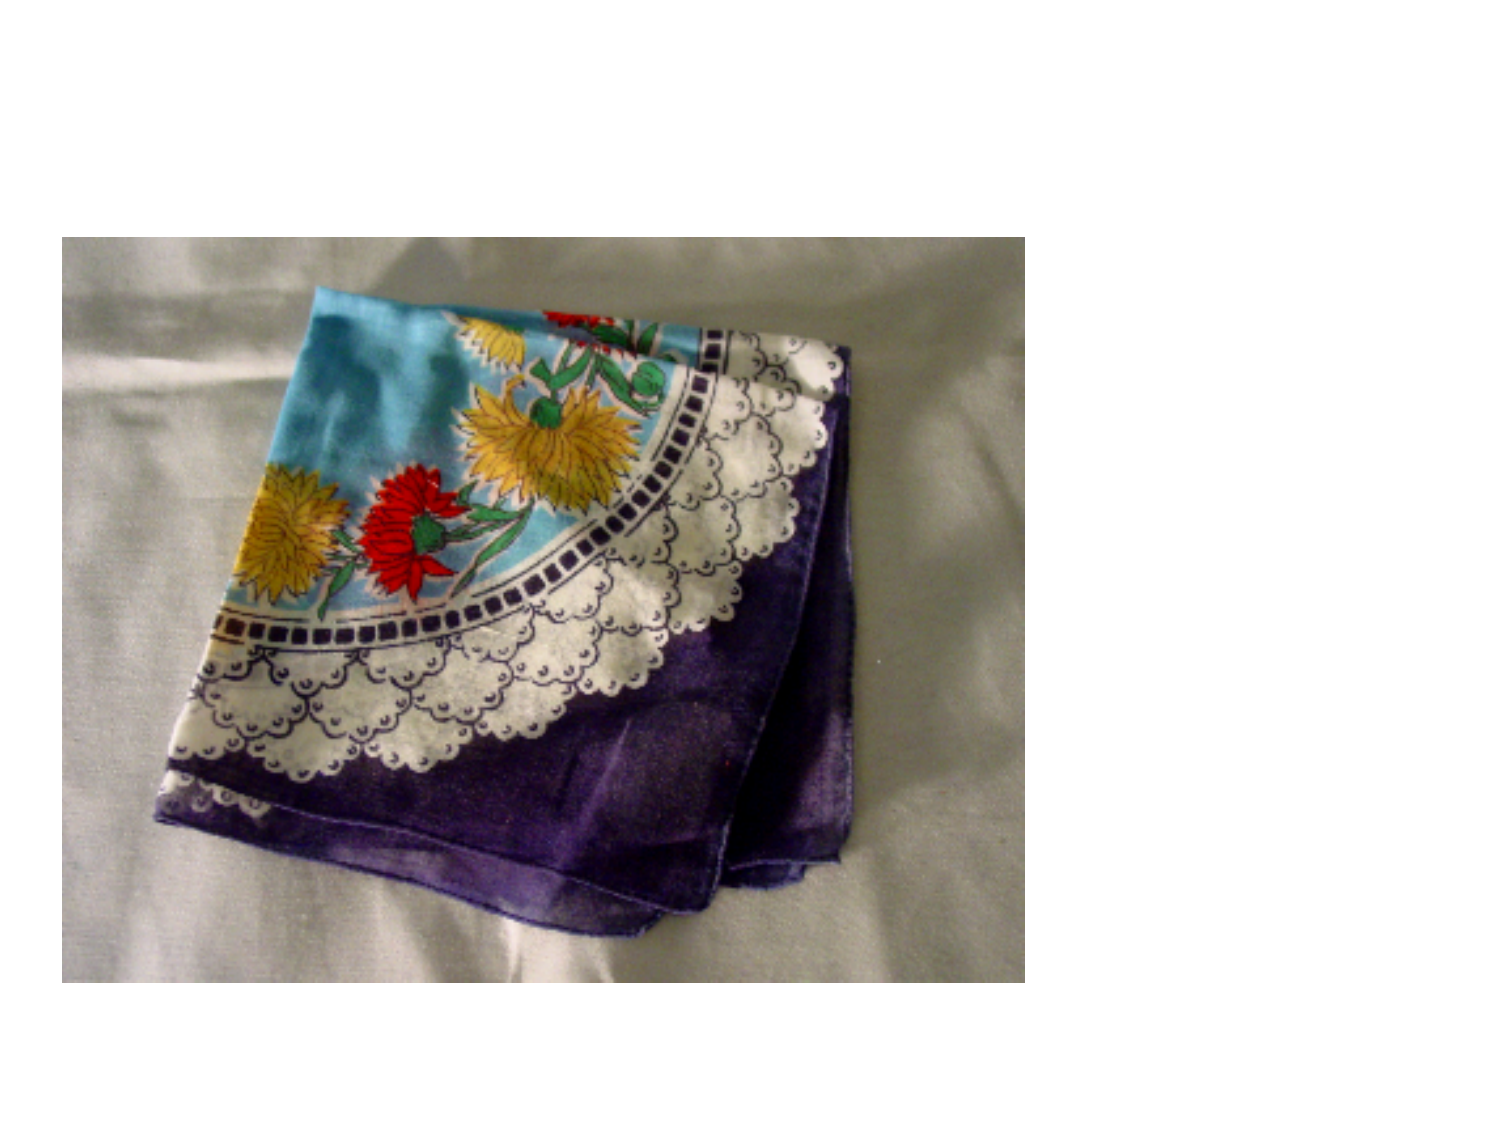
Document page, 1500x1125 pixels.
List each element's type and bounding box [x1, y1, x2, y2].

picture [62, 237, 1026, 984]
